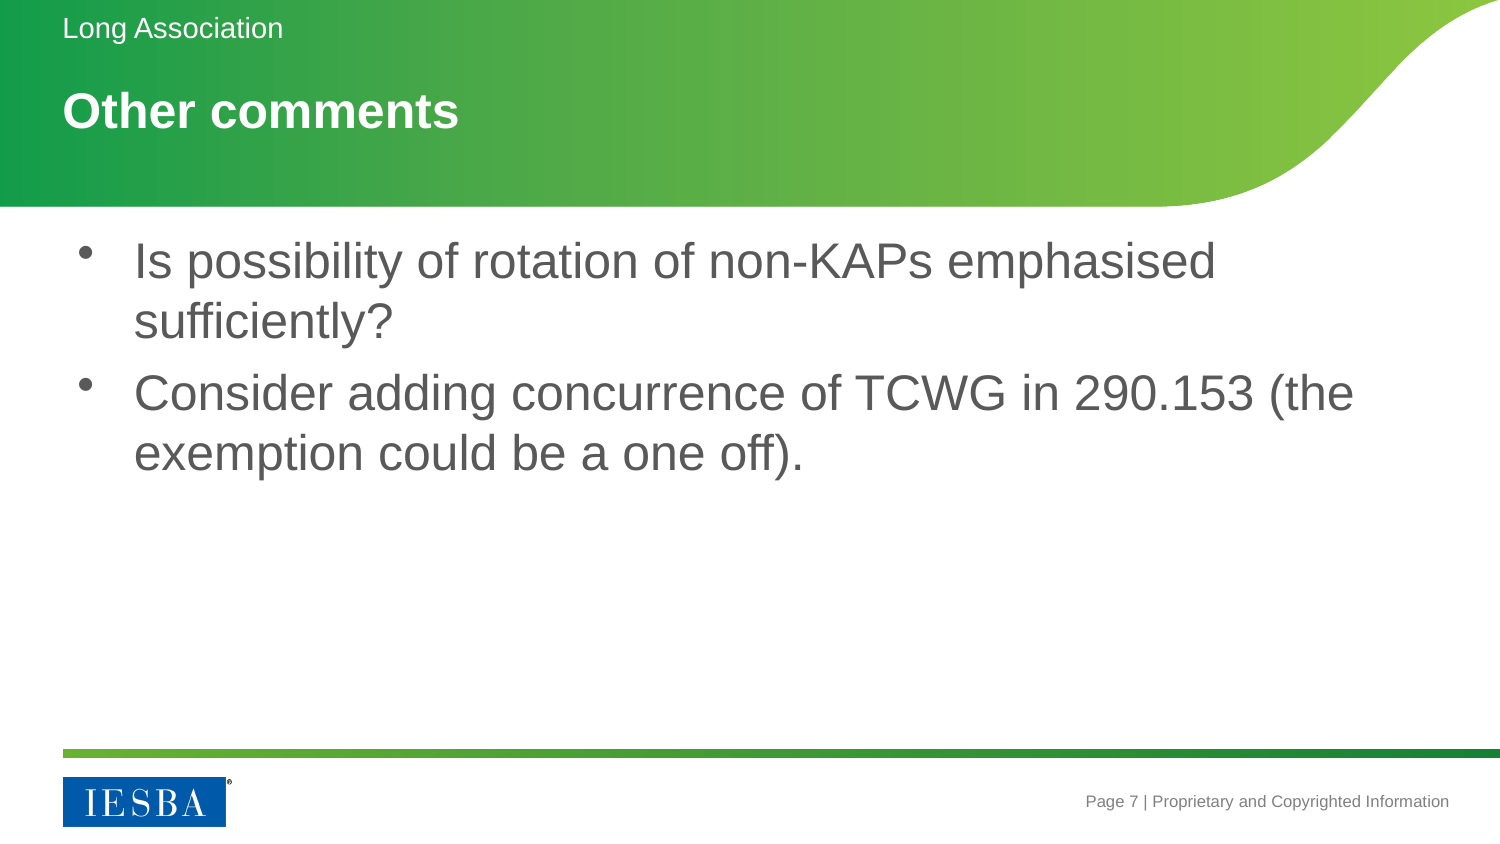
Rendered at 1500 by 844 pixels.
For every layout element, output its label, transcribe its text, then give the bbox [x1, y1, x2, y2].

picture [0, 0, 1500, 207]
list Is possibility of rotation of non-KAPs emphasised sufficiently? Consider adding concurrence of TCWG in 290.153 (the exemption could be a one off). [62, 220, 1450, 724]
title Other comments [62, 75, 1300, 142]
picture [63, 777, 232, 827]
subtitle Long Association [62, 9, 500, 38]
